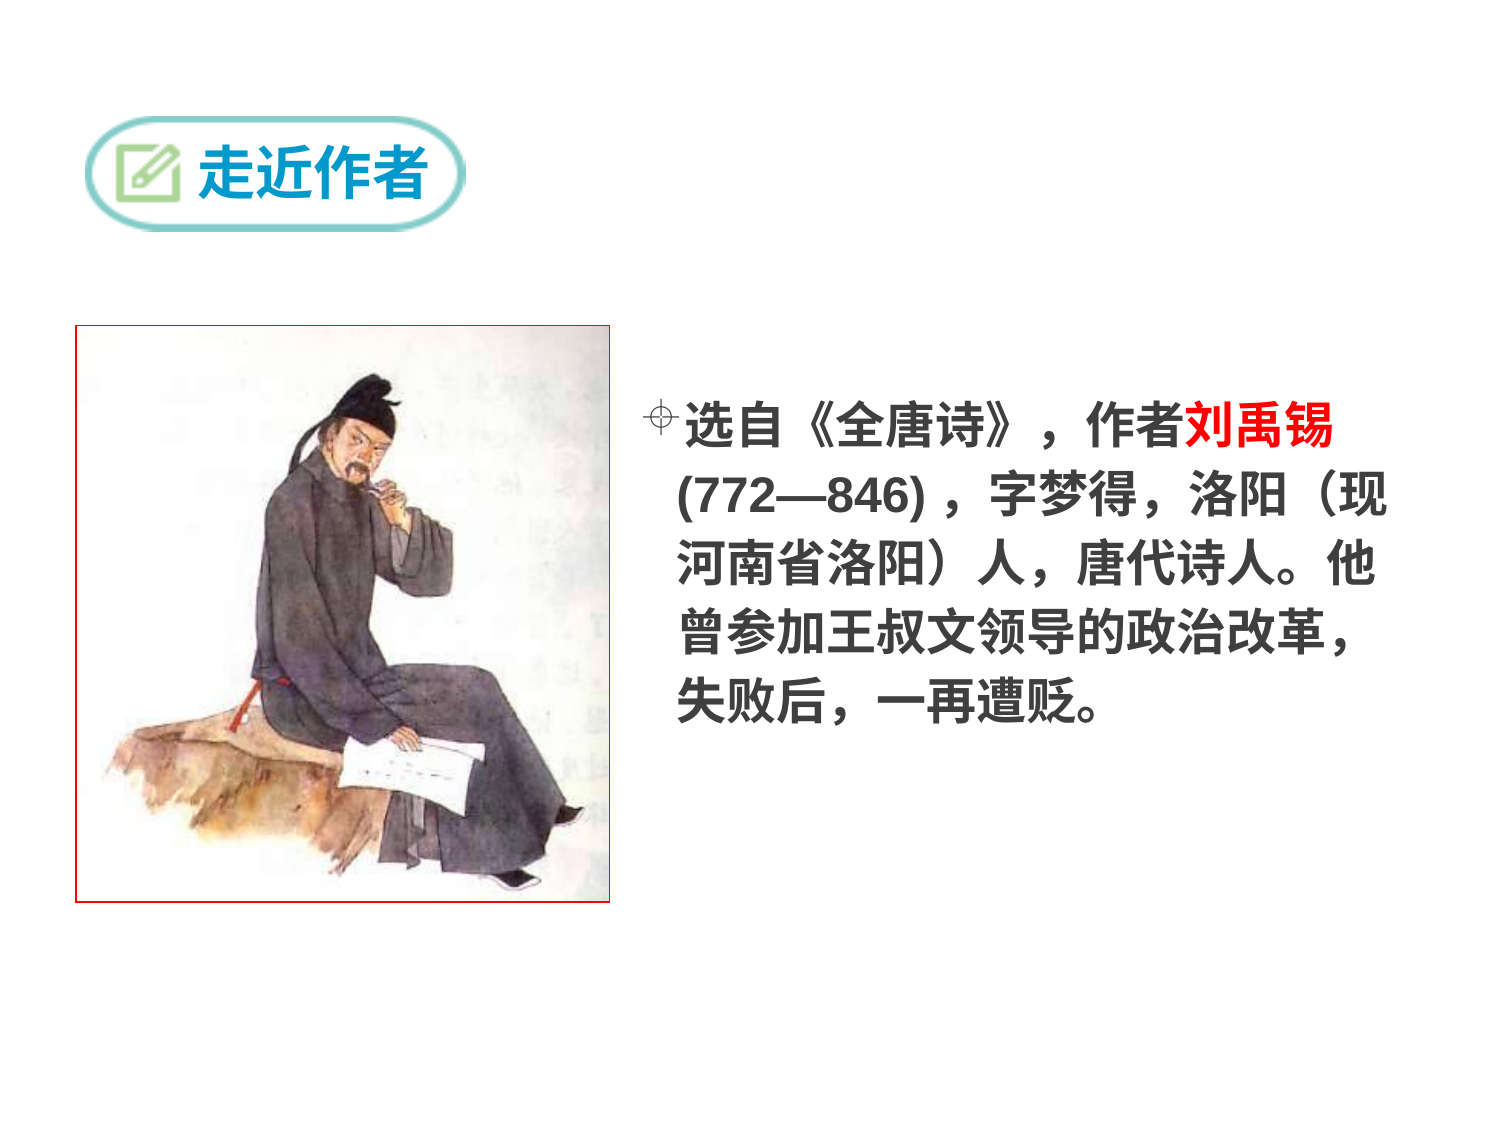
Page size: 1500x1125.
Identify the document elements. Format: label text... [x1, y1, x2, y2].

picture [76, 326, 609, 902]
title 作者介绍 [53, 125, 612, 313]
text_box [85, 116, 466, 232]
list 选自《全唐诗》，作者刘禹锡(772—846)，字梦得，洛阳（现河南省洛阳）人，唐代诗人。他曾参加王叔文领导的政治改革，失败后，一再遭贬。 [623, 377, 1407, 815]
